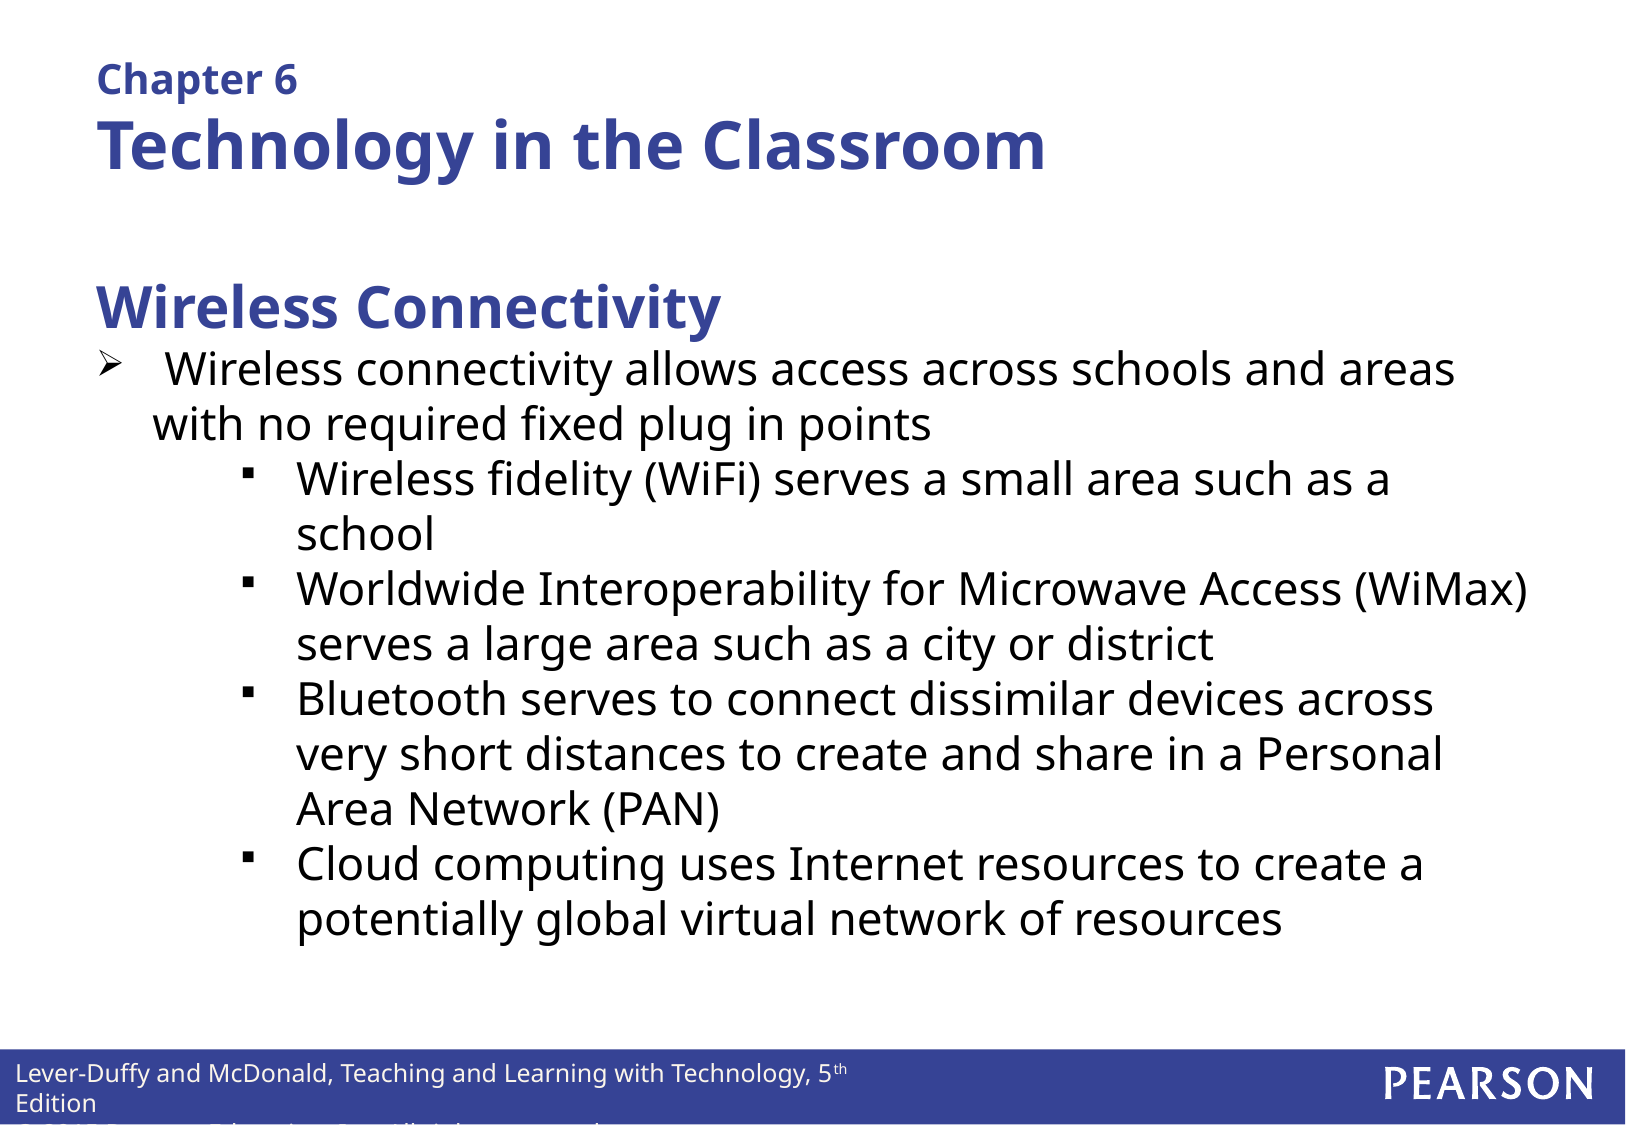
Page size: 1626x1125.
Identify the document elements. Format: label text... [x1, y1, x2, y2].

list Wireless Connectivity Wireless connectivity allows access across schools and areas with no required fixed plug in points Wireless fidelity (WiFi) serves a small area such as a school Worldwide Interoperability for Microwave Access (WiMax) serves a large area such as a city or district Bluetooth serves to connect dissimilar devices across very short distances to create and share in a Personal Area Network (PAN) Cloud computing uses Internet resources to create a potentially global virtual network of resources [81, 262, 1544, 1005]
title Chapter 6 Technology in the Classroom [81, 45, 1544, 233]
